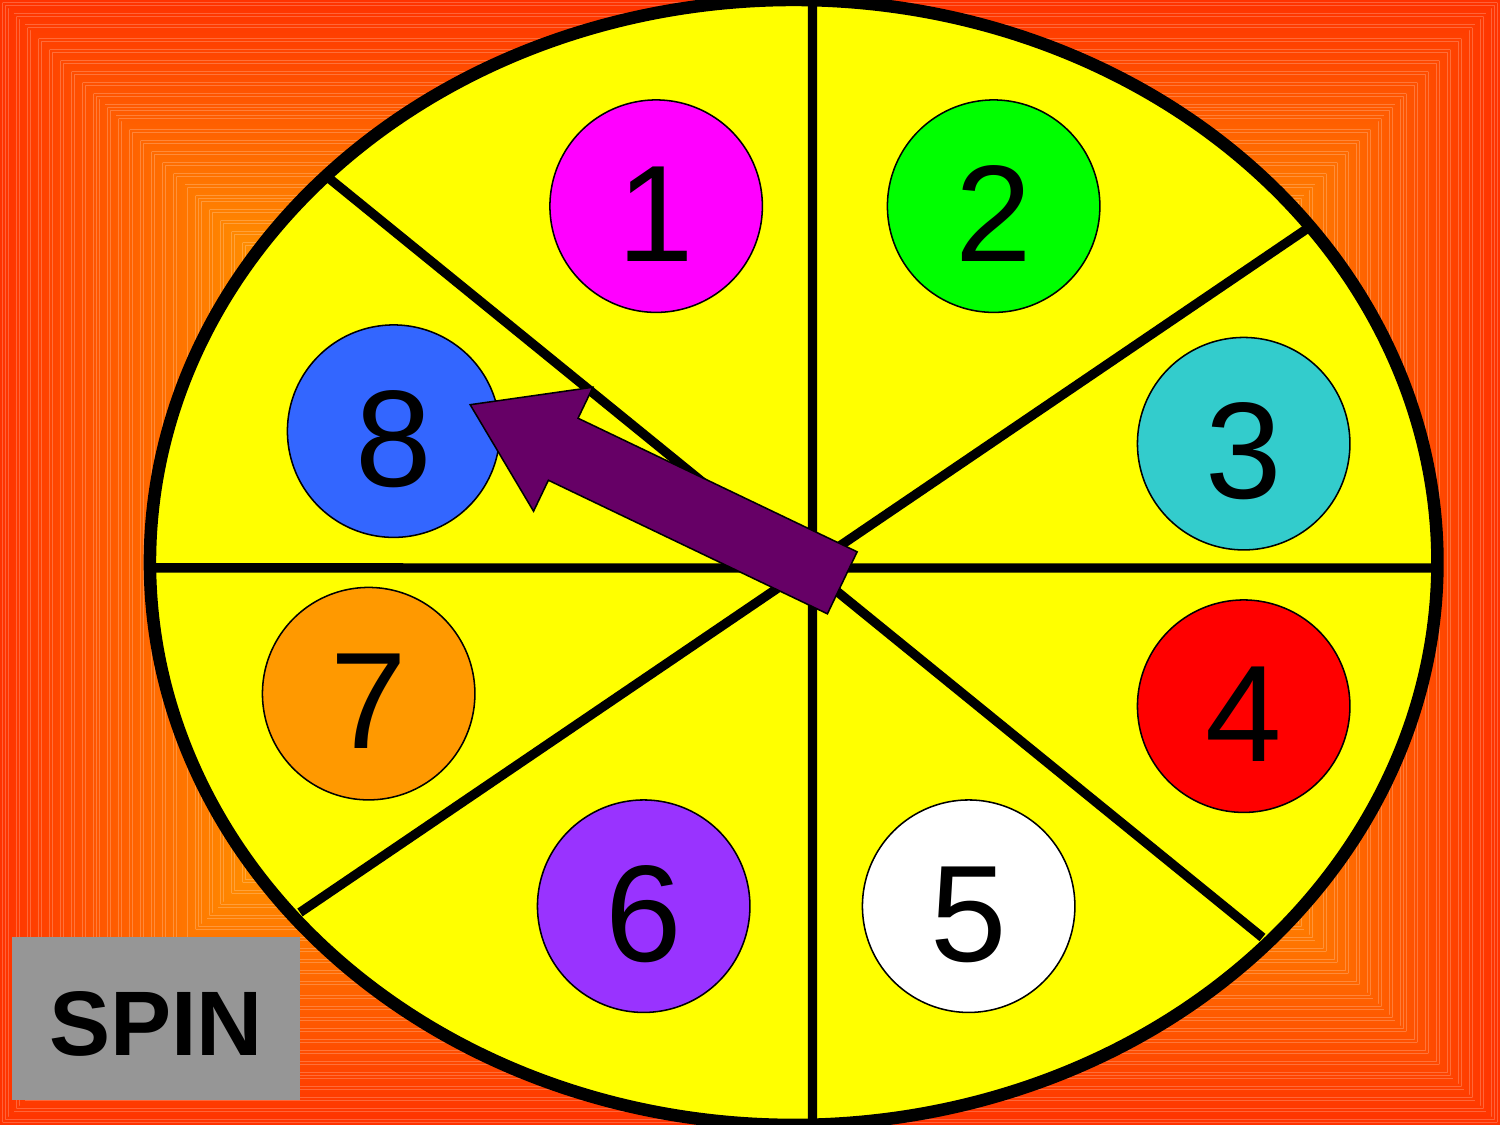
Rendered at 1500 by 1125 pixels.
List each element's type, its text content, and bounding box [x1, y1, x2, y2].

text_box [149, 0, 812, 1125]
text_box SPIN [12, 937, 300, 1100]
text_box [470, 387, 858, 614]
text_box 1 [549, 99, 763, 313]
text_box [813, 568, 1438, 1125]
text_box 5 [862, 799, 1075, 1013]
text_box 4 [1137, 599, 1350, 813]
text_box 6 [537, 799, 750, 1013]
text_box 3 [1137, 337, 1350, 550]
text_box 8 [287, 324, 498, 538]
text_box 2 [887, 99, 1100, 313]
text_box 7 [262, 587, 475, 800]
text_box [813, 0, 1438, 567]
